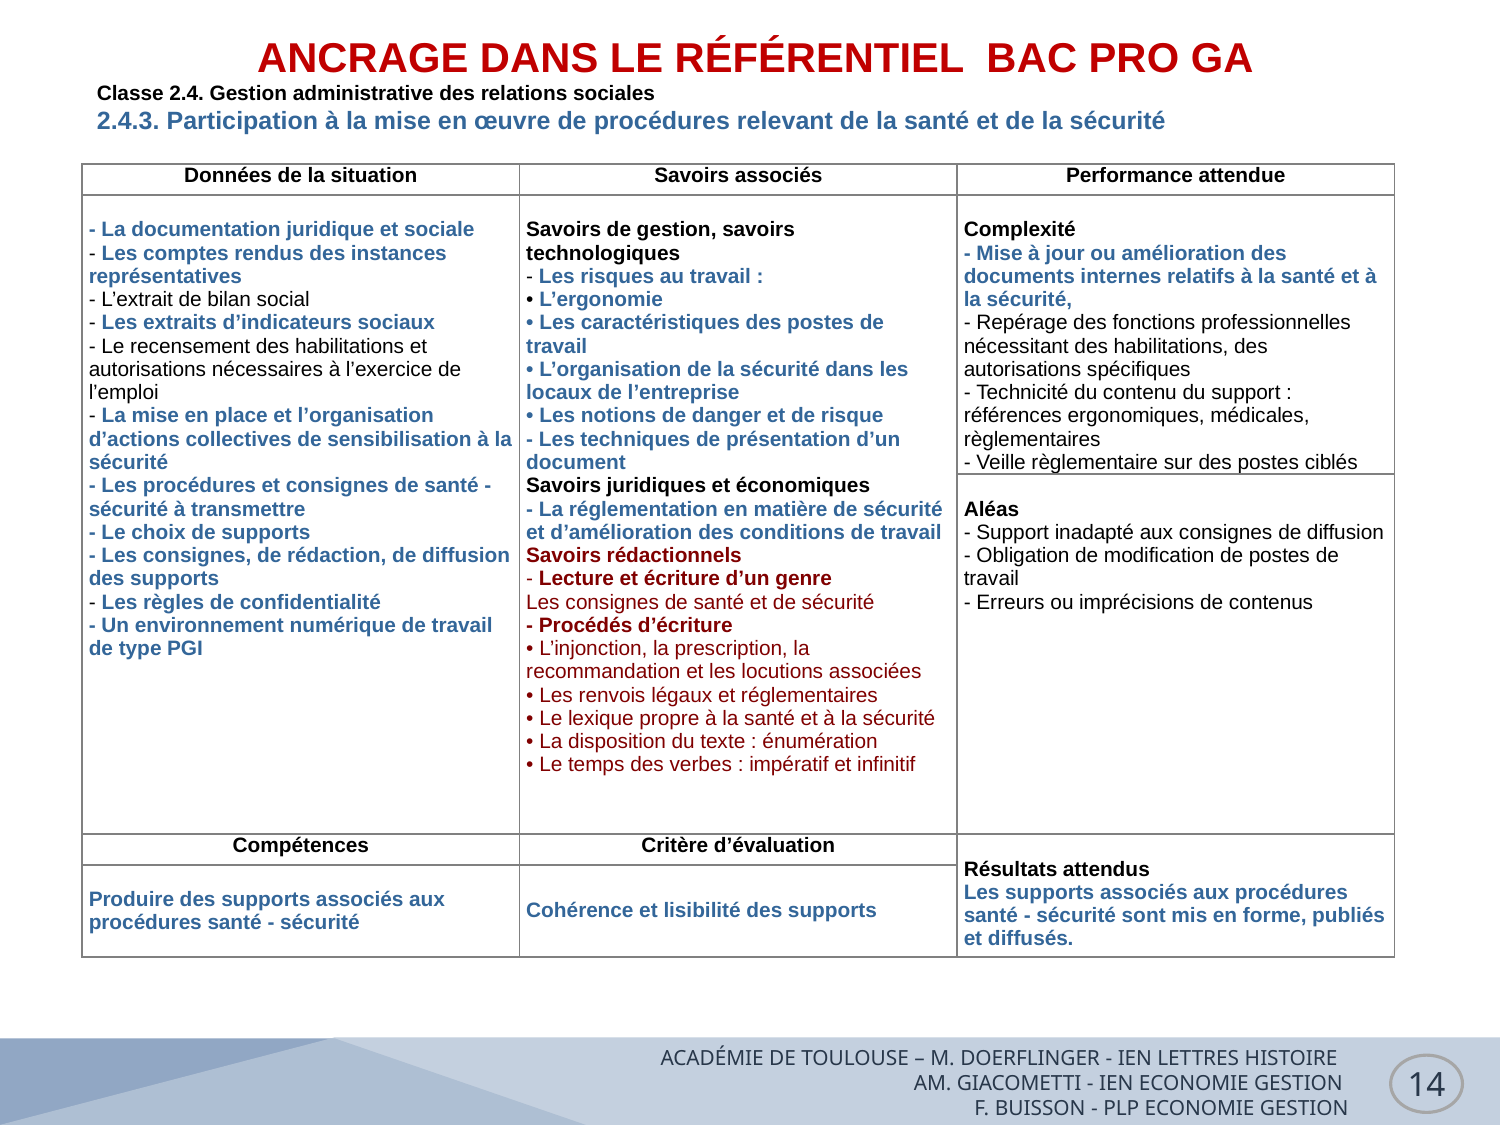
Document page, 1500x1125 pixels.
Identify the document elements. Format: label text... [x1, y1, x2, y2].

footer ACADÉMIE DE TOULOUSE – M. DOERFLINGER - IEN LETTRES HISTOIRE AM. GIACOMETTI - IEN ECONOMIE GESTION F. BUISSON - PLP ECONOMIE GESTION [574, 1039, 1350, 1125]
table_cell Savoirs de gestion, savoirs technologiques - Les risques au travail : • L’ergonomie • Les caractéristiques des postes de travail • L’organisation de la sécurité dans les locaux de l’entreprise • Les notions de danger et de risque - Les techniques de présentation d’un document Savoirs juridiques et économiques - La réglementation en matière de sécurité et d’amélioration des conditions de travail Savoirs rédactionnels - Lecture et écriture d’un genre Les consignes de santé et de sécurité - Procédés d’écriture • L’injonction, la prescription, la recommandation et les locutions associées • Les renvois légaux et réglementaires • Le lexique propre à la santé et à la sécurité • La disposition du texte : énumération • Le temps des verbes : impératif et infinitif [520, 196, 956, 833]
text_box 14 [1390, 1055, 1463, 1113]
text_box ANCRAGE DANS LE RÉFÉRENTIEL BAC PRO GA [70, 23, 1441, 89]
table_header Données de la situation [83, 165, 519, 194]
table_cell Produire des supports associés aux procédures santé - sécurité [83, 866, 519, 956]
table_cell Cohérence et lisibilité des supports [520, 866, 956, 956]
table_header Performance attendue [958, 165, 1394, 194]
table_cell Compétences [83, 835, 519, 864]
table_header Savoirs associés [520, 165, 956, 194]
table_cell Résultats attendus Les supports associés aux procédures santé - sécurité sont mis en forme, publiés et diffusés. [958, 835, 1394, 956]
text_box Classe 2.4. Gestion administrative des relations sociales 2.4.3. Participation à la mise en œuvre de procédures relevant de la santé et de la sécurité [82, 47, 1476, 143]
table_cell Aléas - Support inadapté aux consignes de diffusion - Obligation de modification de postes de travail - Erreurs ou imprécisions de contenus [958, 475, 1394, 833]
table_cell Complexité - Mise à jour ou amélioration des documents internes relatifs à la santé et à la sécurité, - Repérage des fonctions professionnelles nécessitant des habilitations, des autorisations spécifiques - Technicité du contenu du support : références ergonomiques, médicales, règlementaires - Veille règlementaire sur des postes ciblés [958, 196, 1394, 473]
table_cell Critère d’évaluation [520, 835, 956, 864]
table_cell - La documentation juridique et sociale - Les comptes rendus des instances représentatives - L’extrait de bilan social - Les extraits d’indicateurs sociaux - Le recensement des habilitations et autorisations nécessaires à l’exercice de l’emploi - La mise en place et l’organisation d’actions collectives de sensibilisation à la sécurité - Les procédures et consignes de santé - sécurité à transmettre - Le choix de supports - Les consignes, de rédaction, de diffusion des supports - Les règles de confidentialité - Un environnement numérique de travail de type PGI [83, 196, 519, 833]
